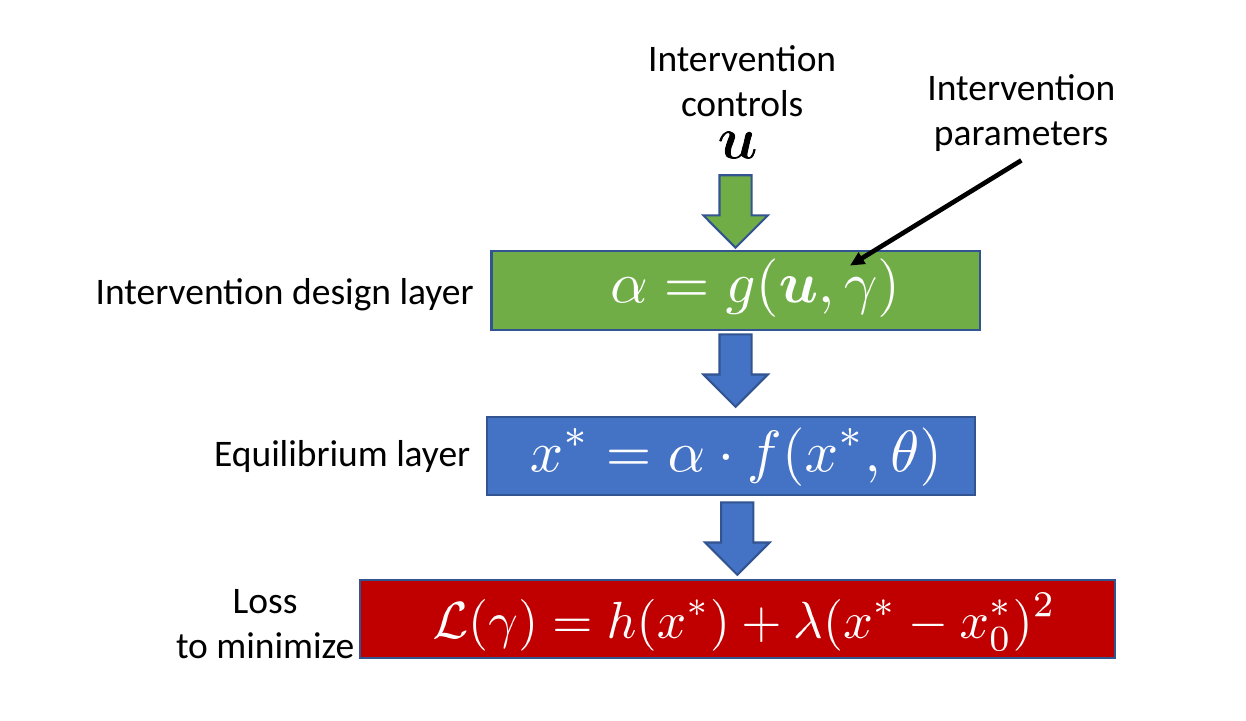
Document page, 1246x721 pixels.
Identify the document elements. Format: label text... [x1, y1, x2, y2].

text_box [490, 250, 981, 331]
text_box Intervention parameters [912, 55, 1131, 161]
text_box Loss to minimize [161, 568, 370, 674]
text_box [486, 416, 976, 496]
text_box Equilibrium layer [199, 421, 486, 482]
text_box [702, 501, 773, 577]
text_box Intervention design layer [80, 259, 490, 320]
picture [433, 592, 1051, 651]
text_box [700, 333, 771, 409]
text_box [370, 579, 1116, 659]
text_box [850, 161, 1022, 266]
text_box [700, 174, 771, 250]
picture [612, 258, 894, 317]
picture [719, 131, 756, 159]
picture [531, 427, 936, 486]
text_box Intervention controls [633, 27, 852, 132]
